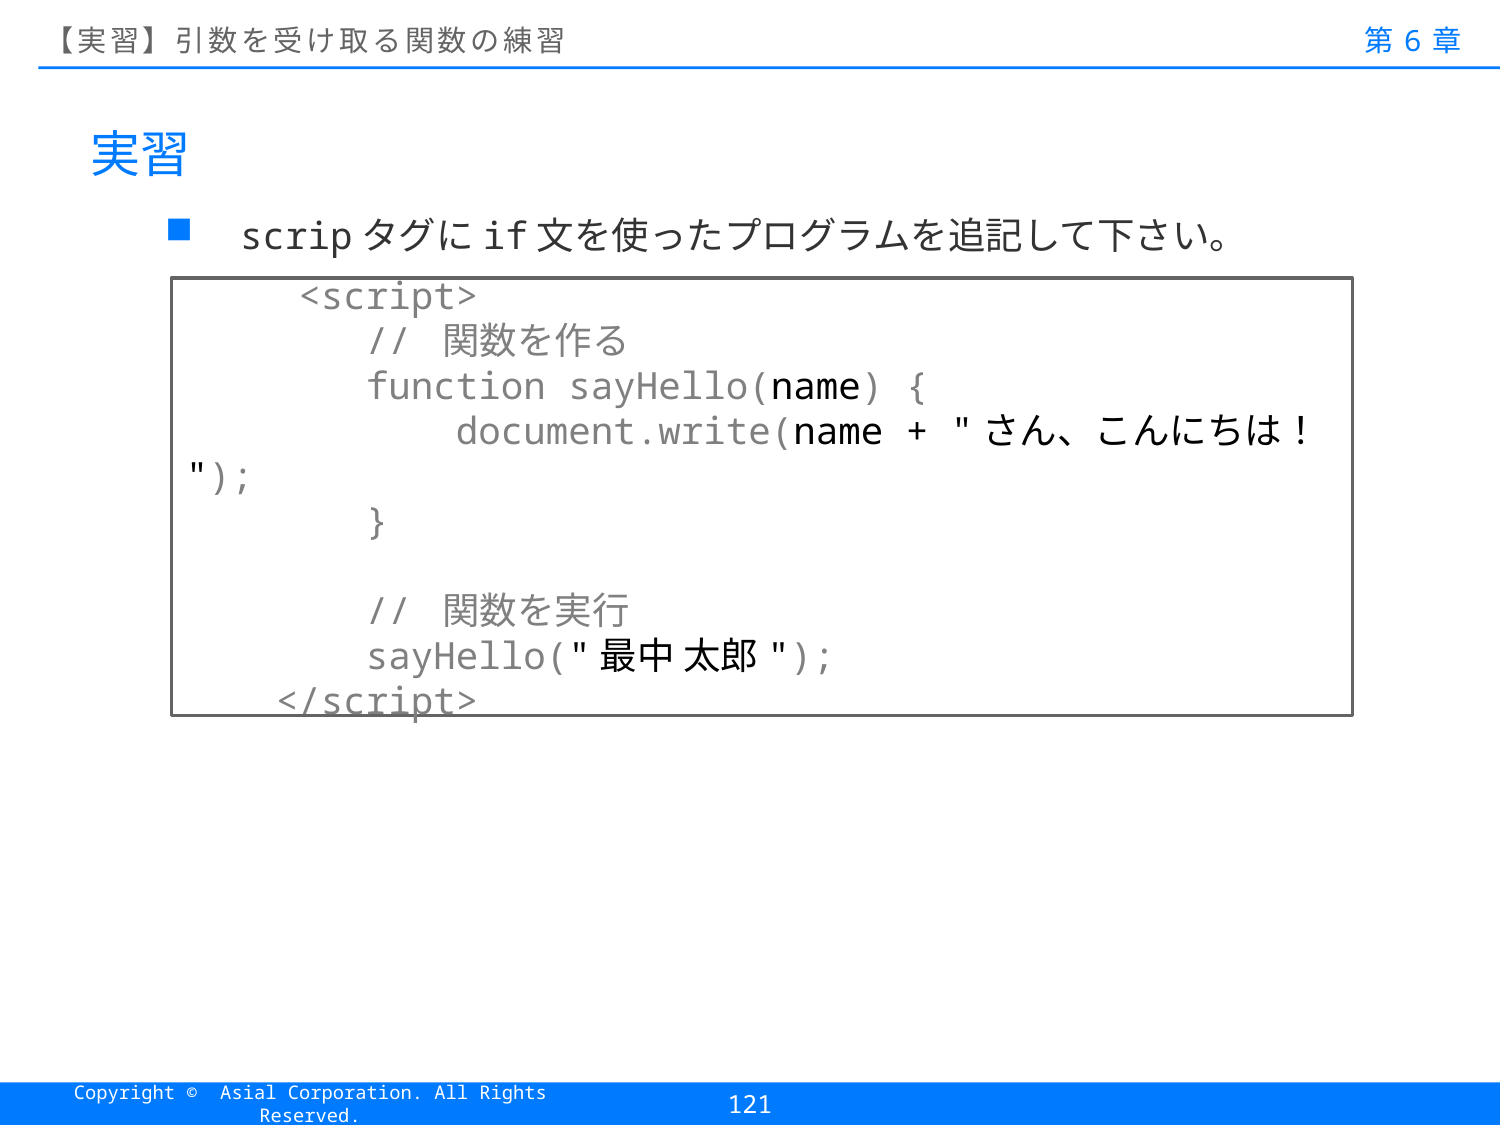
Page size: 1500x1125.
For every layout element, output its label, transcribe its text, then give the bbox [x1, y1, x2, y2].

list 実習 scripタグにif文を使ったプログラムを追記して下さい。 [75, 84, 1425, 646]
text_box <script> // 関数を作る function sayHello(name) { document.write(name + "さん、こんにちは！"); } // 関数を実行 sayHello("最中 太郎"); </script> [169, 276, 1354, 718]
slide_number 121 [581, 1075, 919, 1125]
title 【実習】引数を受け取る関数の練習 [29, 7, 702, 72]
list 第6章 [702, 7, 1477, 72]
